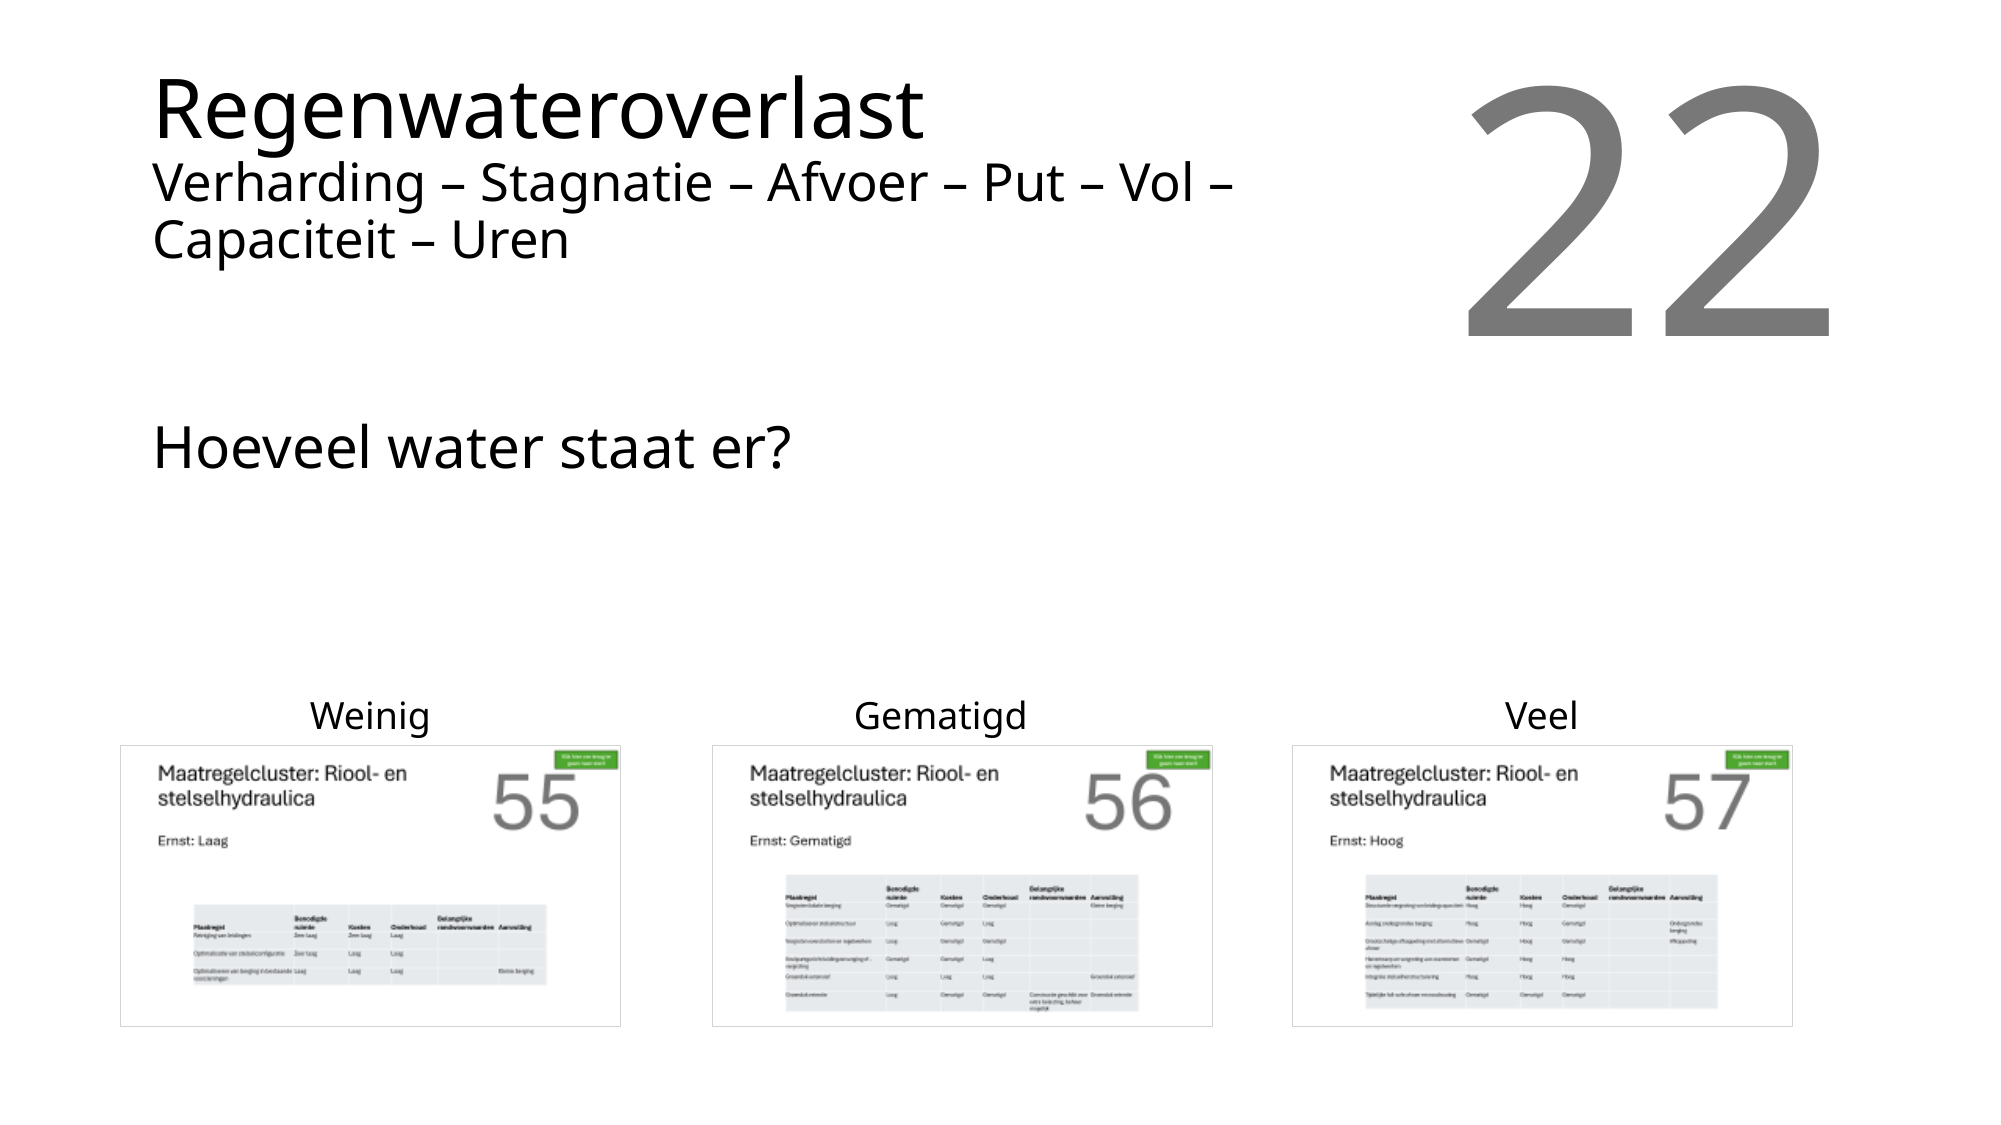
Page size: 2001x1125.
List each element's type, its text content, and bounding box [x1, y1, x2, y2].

text_box Gematigd [712, 684, 1170, 745]
picture [1293, 746, 1792, 1026]
picture [713, 746, 1212, 1026]
text_box Veel [1313, 684, 1771, 745]
title Regenwateroverlast Verharding – Stagnatie – Afvoer – Put – Vol – Capaciteit – Uren [137, 59, 1360, 278]
text_box Weinig [153, 684, 588, 745]
list Hoeveel water staat er? [137, 410, 1863, 552]
picture [121, 746, 620, 1026]
slide_number 22 [1396, 59, 1863, 393]
